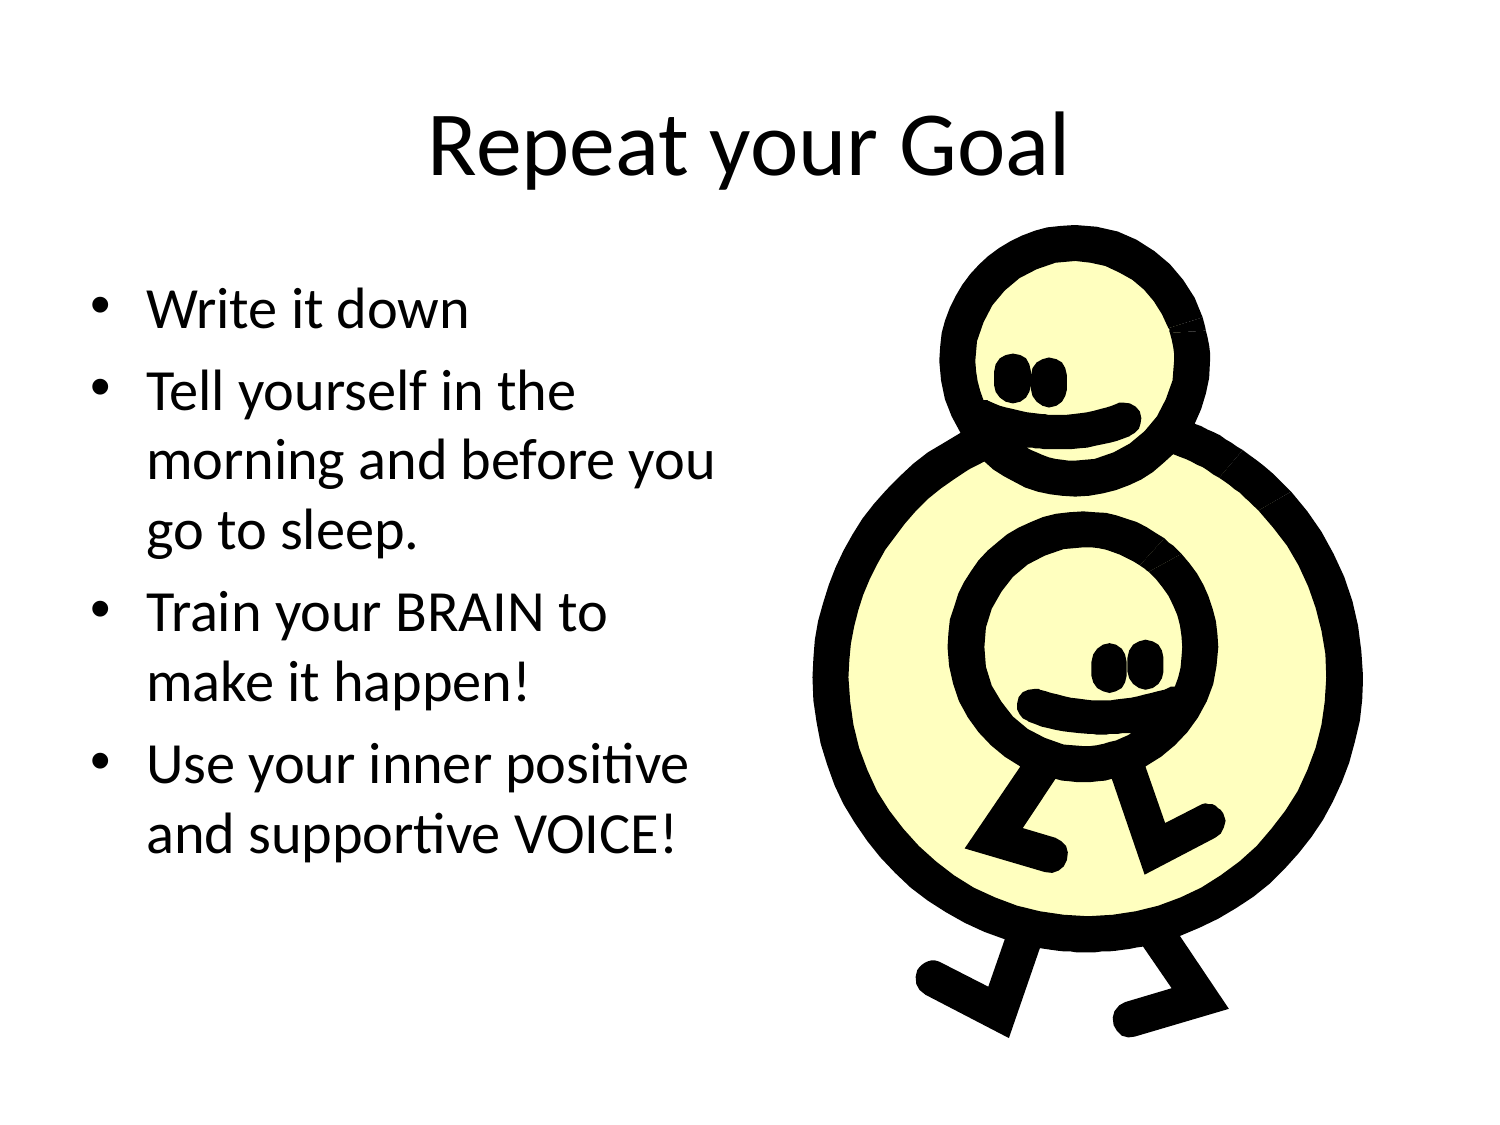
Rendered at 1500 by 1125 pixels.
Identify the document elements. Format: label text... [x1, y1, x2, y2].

picture [812, 224, 1364, 1040]
list Write it down Tell yourself in the morning and before you go to sleep. Train your BRAIN to make it happen! Use your inner positive and supportive VOICE! [75, 262, 738, 1005]
title Repeat your Goal [75, 45, 1425, 233]
